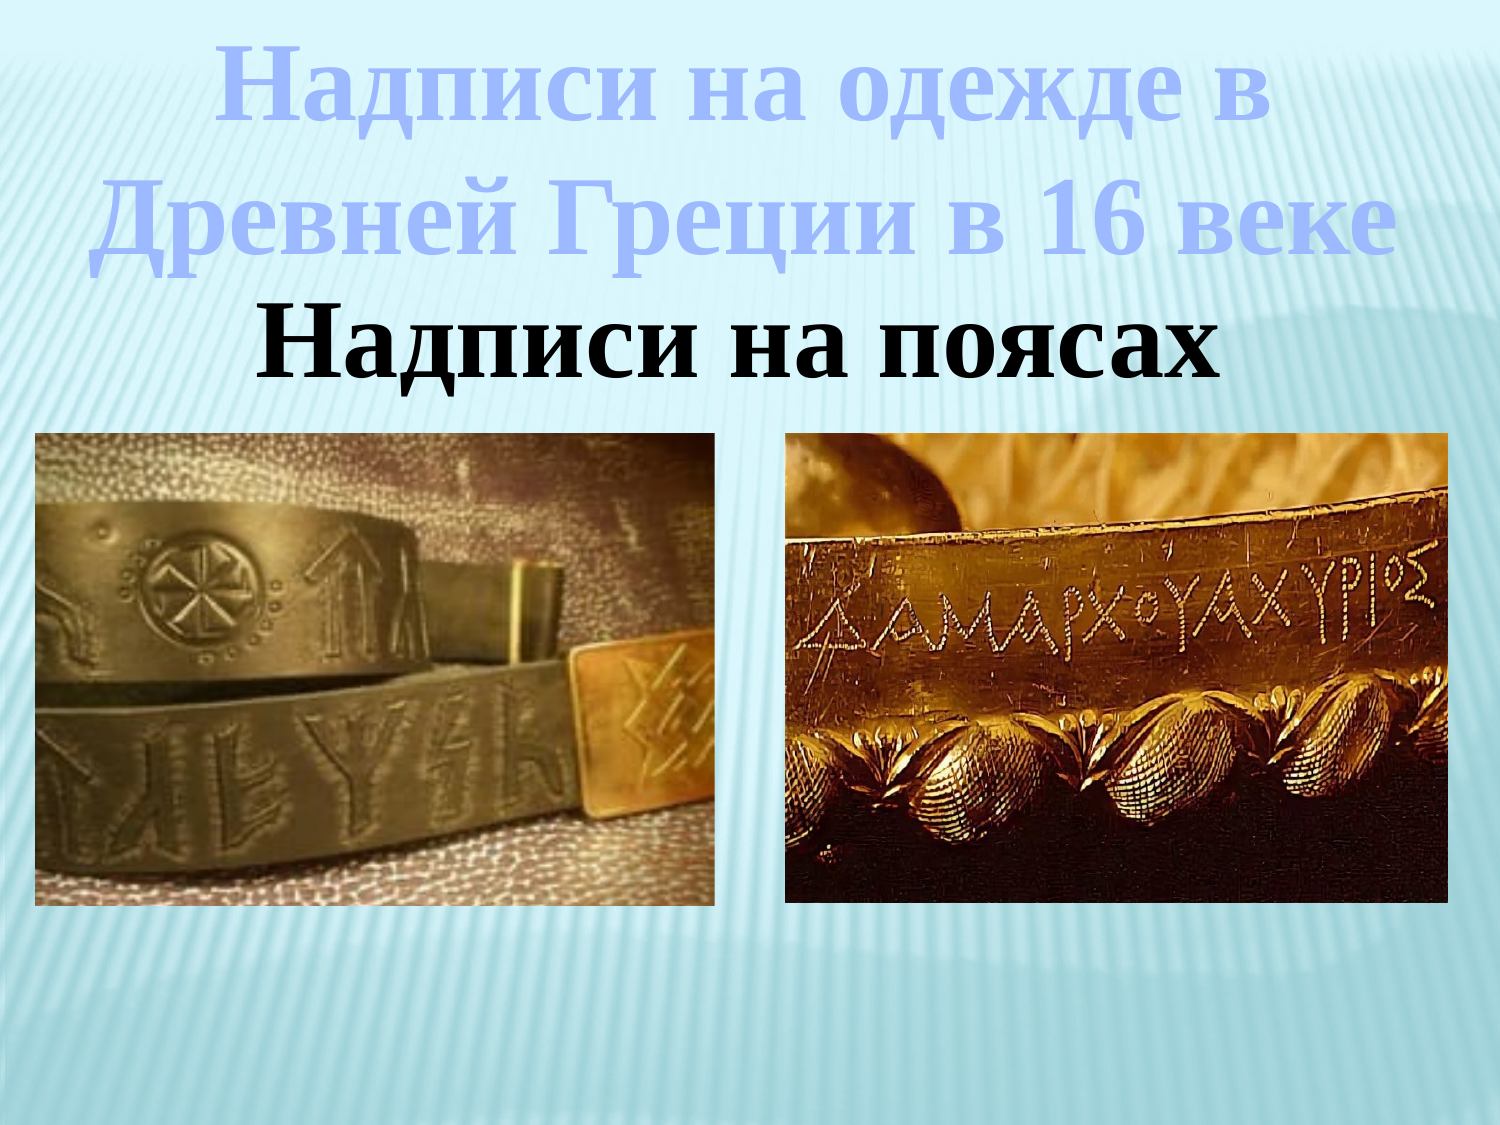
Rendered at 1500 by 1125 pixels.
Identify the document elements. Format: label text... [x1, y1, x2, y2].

text_box Надписи на одежде в Древней Греции в 16 веке [46, 0, 1442, 257]
picture [784, 433, 1449, 903]
picture [34, 433, 716, 906]
text_box Надписи на поясах [35, 257, 1442, 408]
